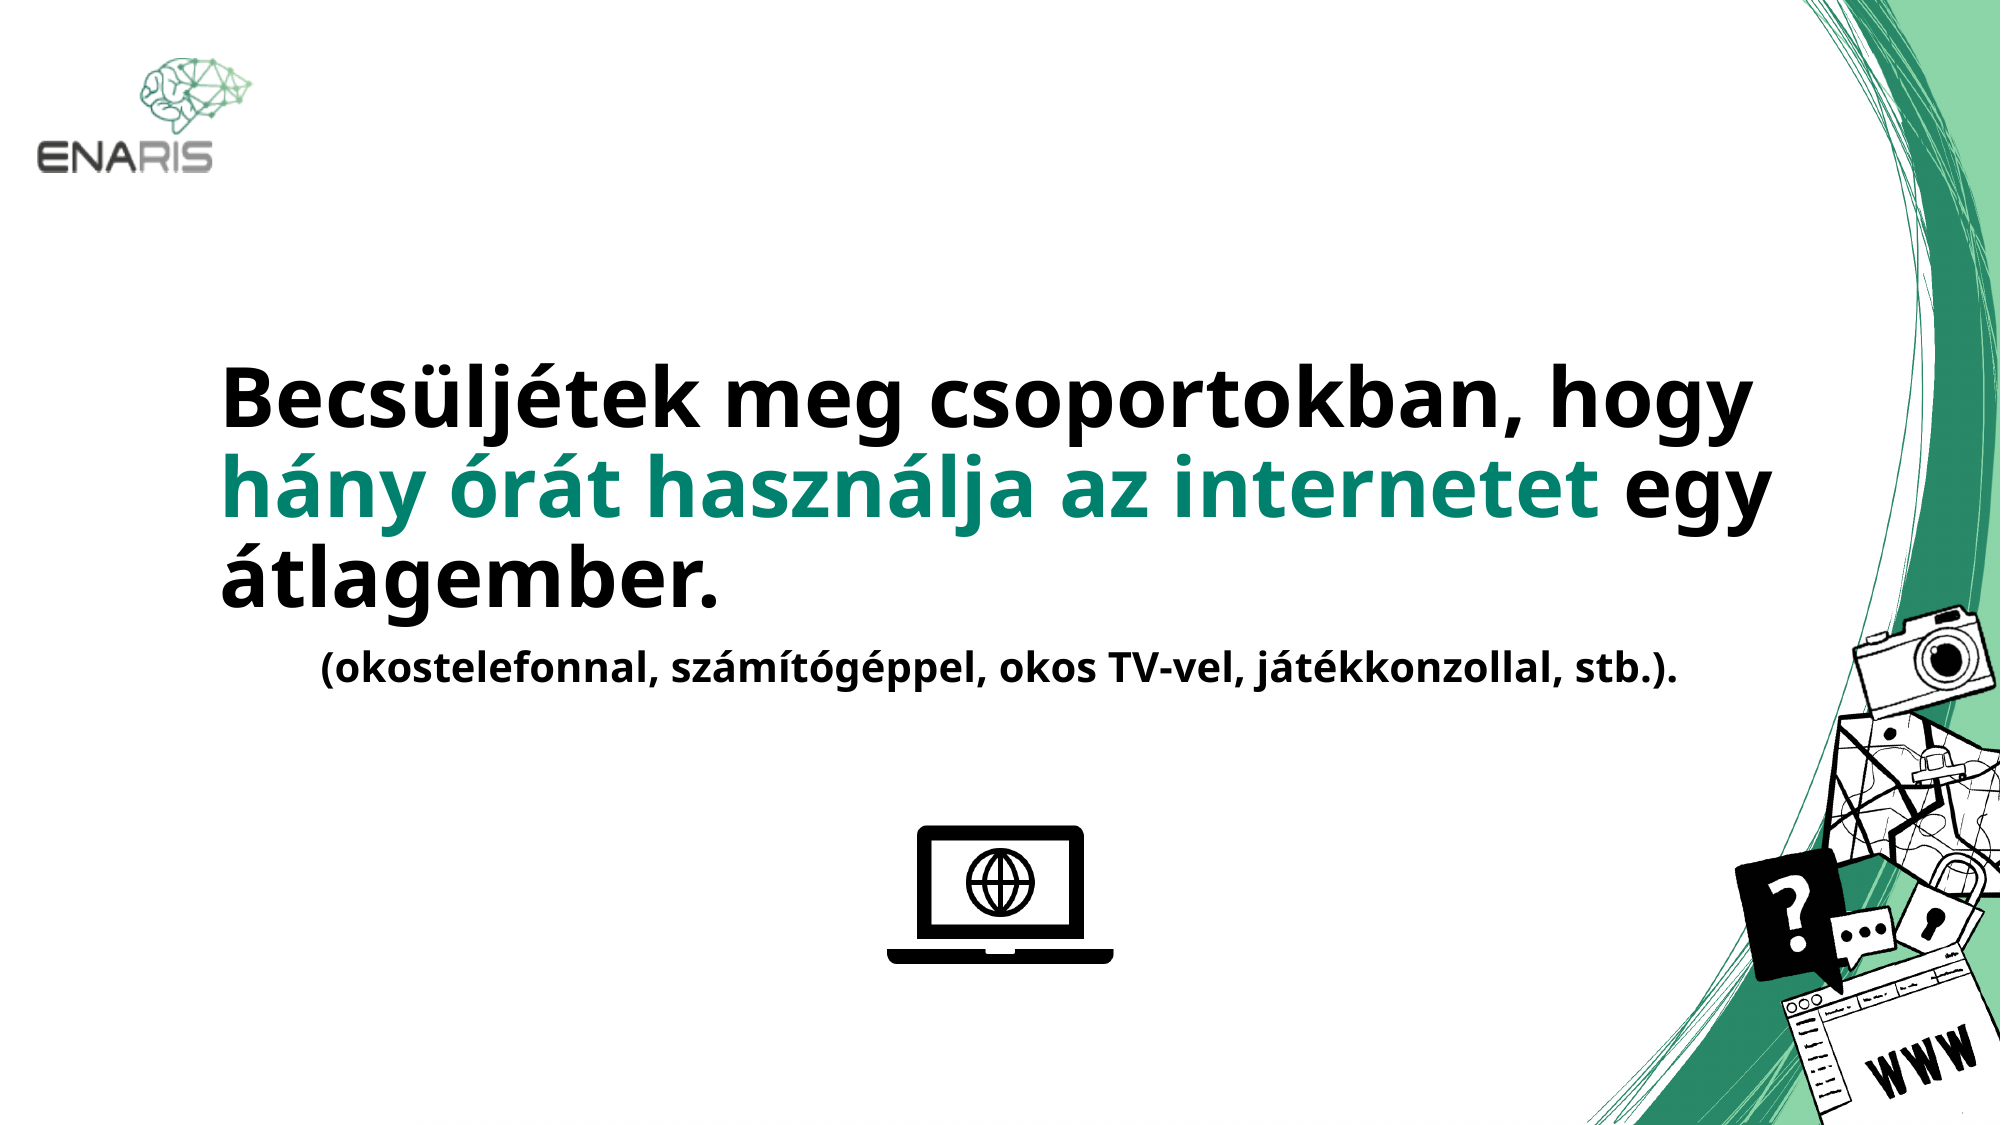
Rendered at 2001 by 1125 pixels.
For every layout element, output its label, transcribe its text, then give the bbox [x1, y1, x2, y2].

picture [37, 58, 254, 173]
picture [408, 0, 2000, 1125]
list Becsüljétek meg csoportokban, hogy hány órát használja az internetet egy átlagember. (okostelefonnal, számítógéppel, okos TV-vel, játékkonzollal, stb.). [204, 348, 1795, 777]
